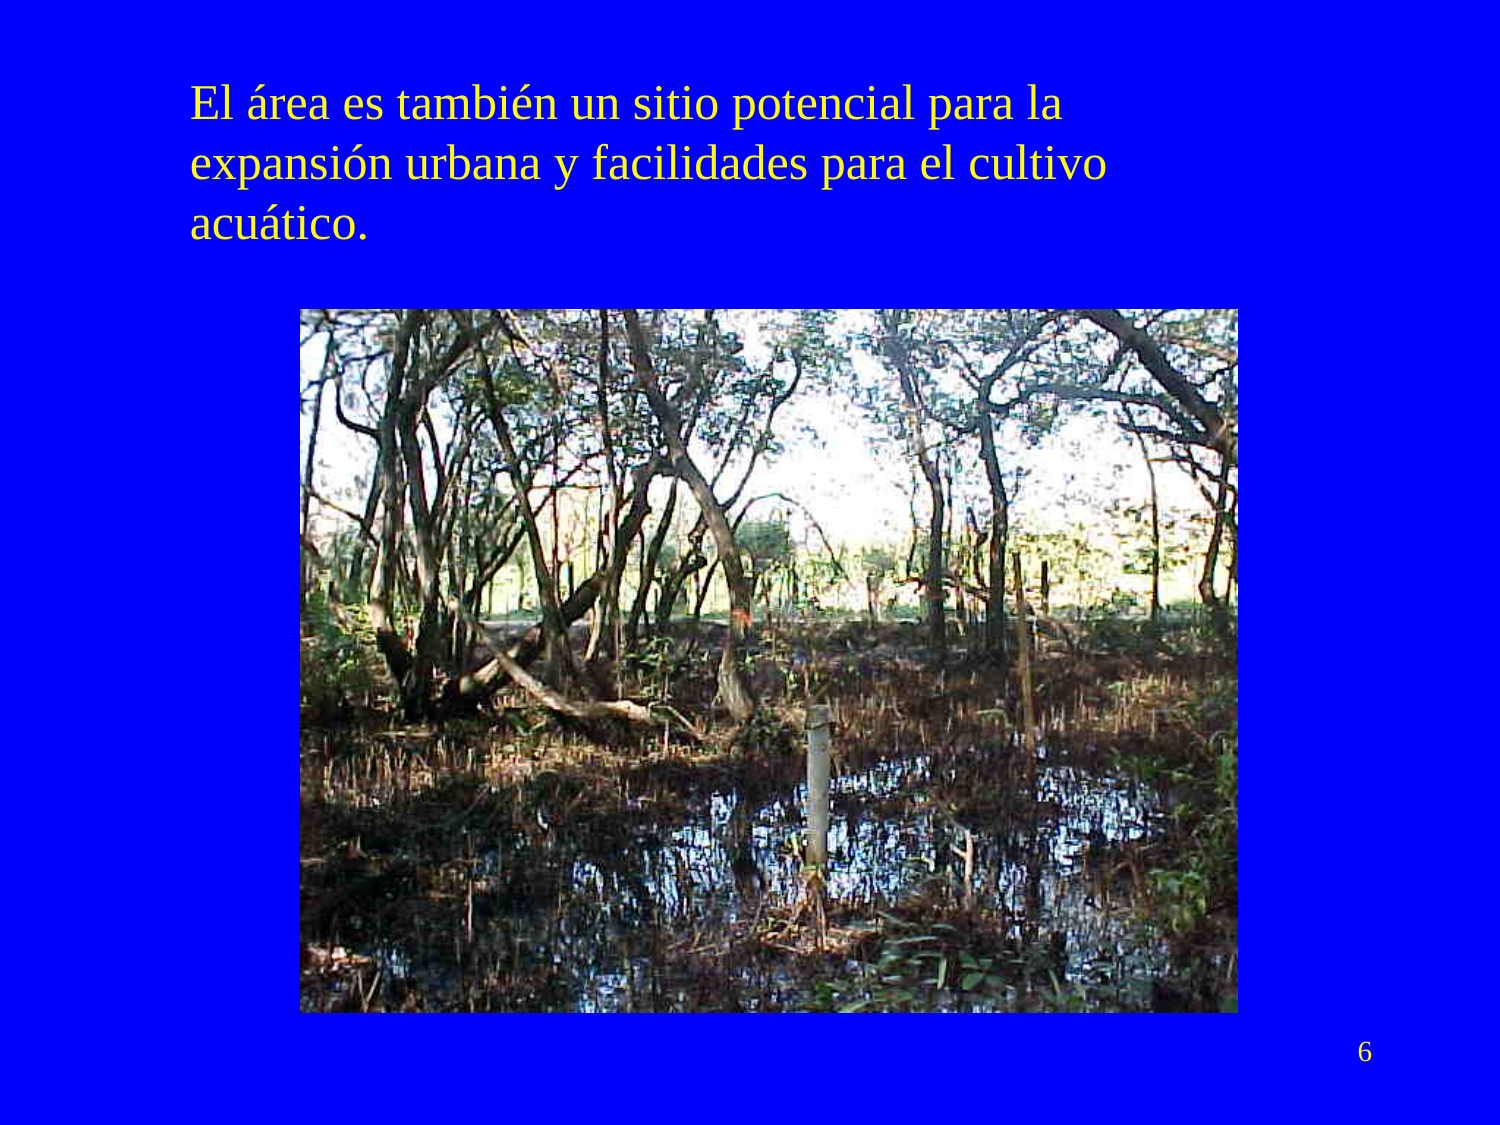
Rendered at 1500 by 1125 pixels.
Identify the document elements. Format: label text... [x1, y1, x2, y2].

text_box El área es también un sitio potencial para la expansión urbana y facilidades para el cultivo acuático. [174, 62, 1275, 258]
picture [299, 309, 1238, 1013]
slide_number 6 [1074, 1024, 1388, 1101]
